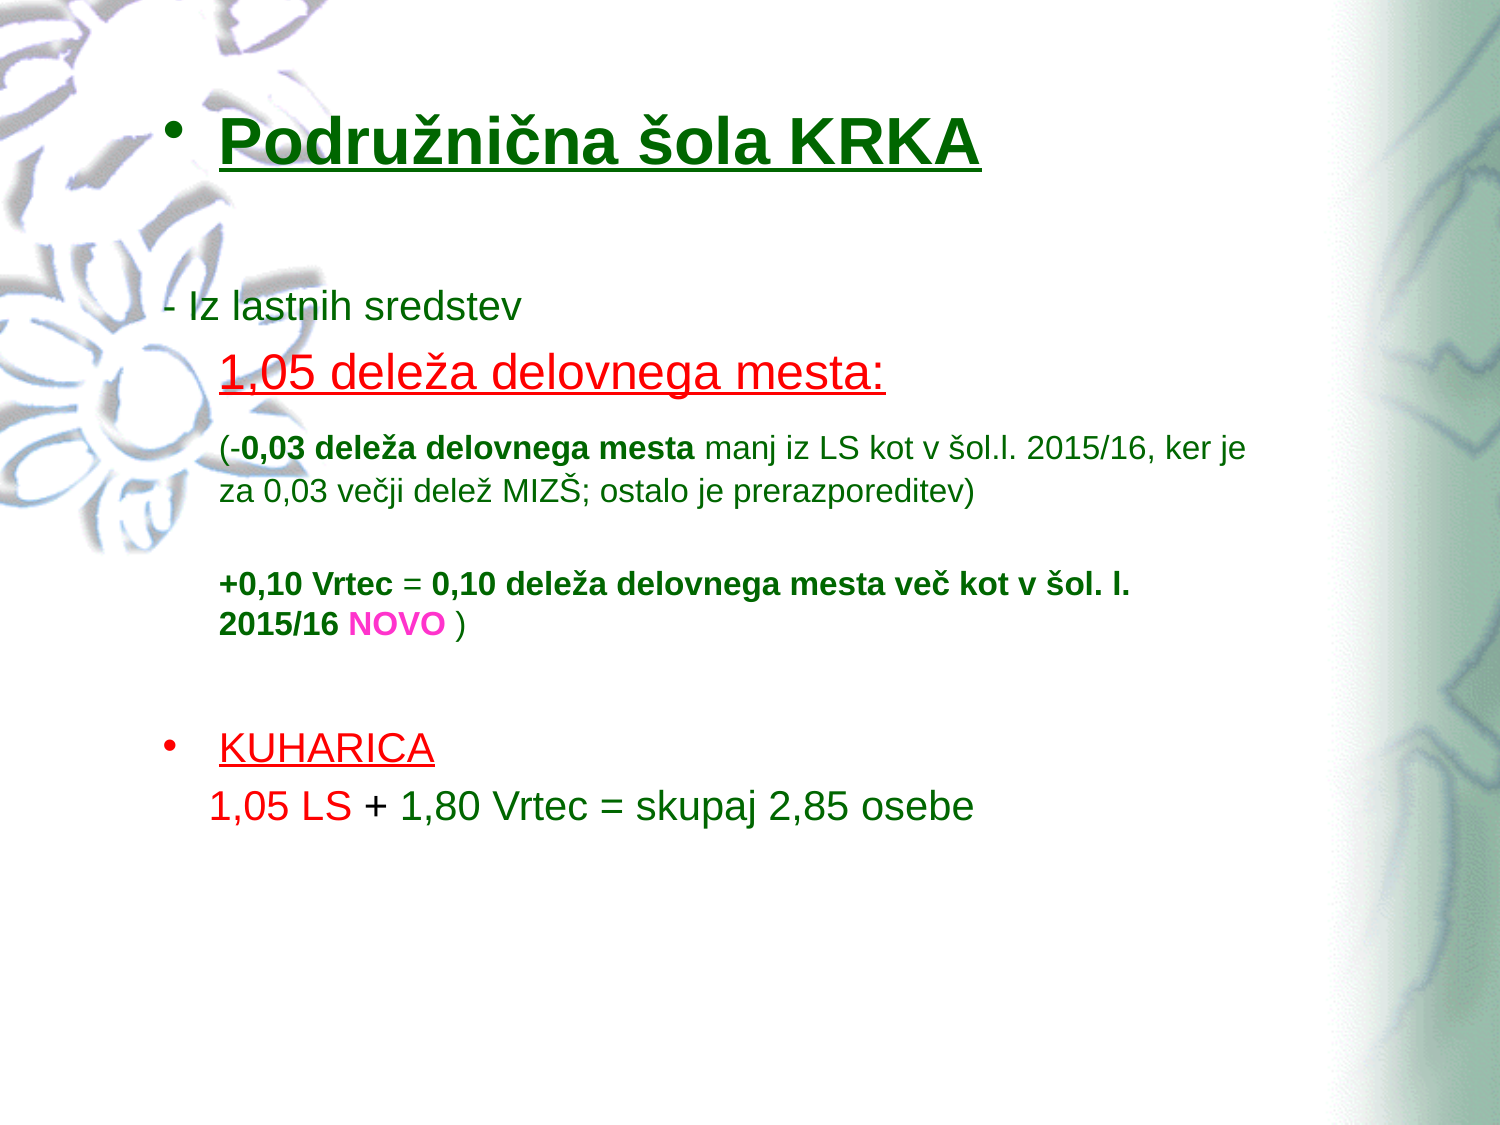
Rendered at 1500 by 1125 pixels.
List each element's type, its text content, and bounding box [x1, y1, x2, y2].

picture [0, 0, 1500, 1125]
list Podružnična šola KRKA - Iz lastnih sredstev 1,05 deleža delovnega mesta: (-0,03 deleža delovnega mesta manj iz LS kot v šol.l. 2015/16, ker je za 0,03 večji delež MIZŠ; ostalo je prerazporeditev) +0,10 Vrtec = 0,10 deleža delovnega mesta več kot v šol. l. 2015/16 NOVO ) KUHARICA 1,05 LS + 1,80 Vrtec = skupaj 2,85 osebe [147, 90, 1264, 989]
